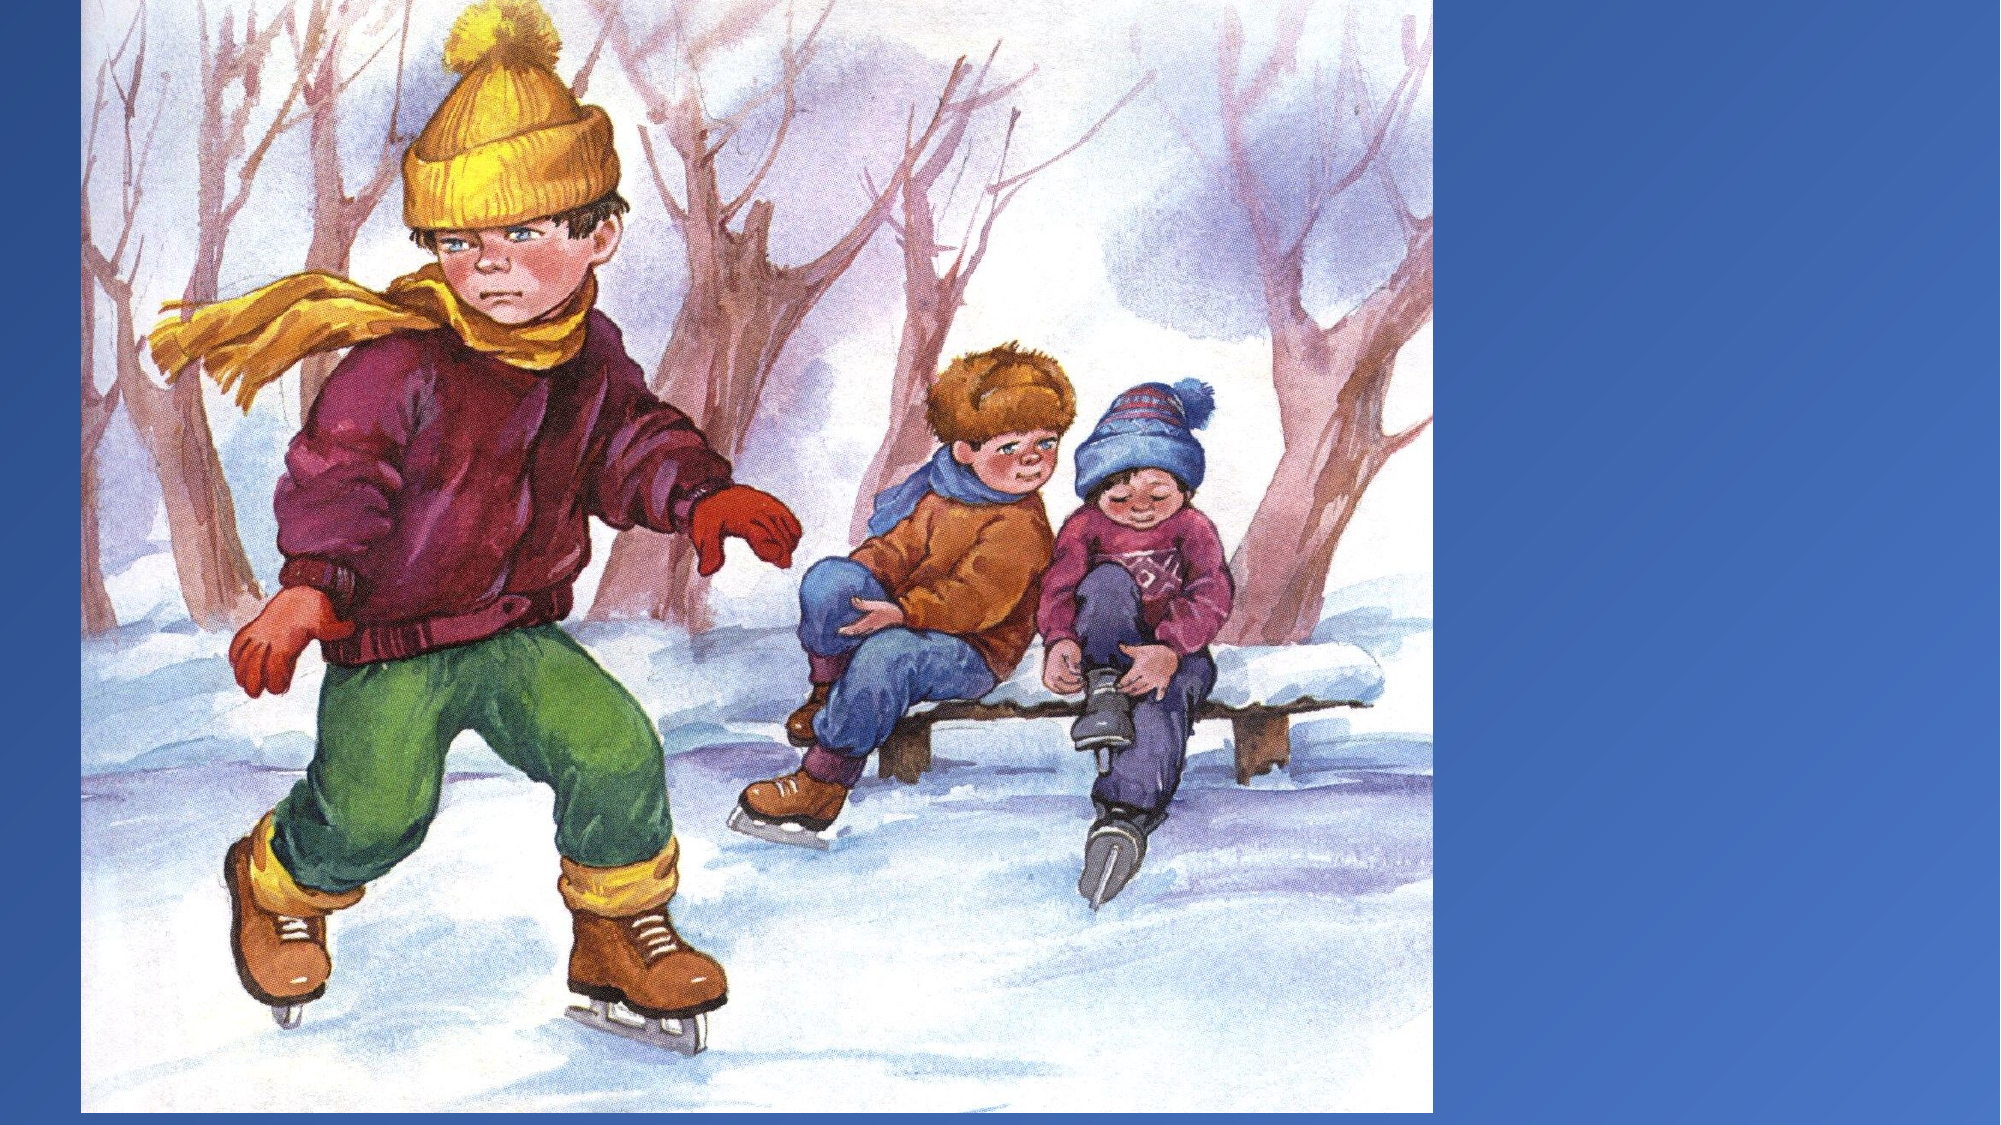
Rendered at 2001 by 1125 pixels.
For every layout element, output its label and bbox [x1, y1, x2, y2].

picture [81, 0, 1434, 1113]
